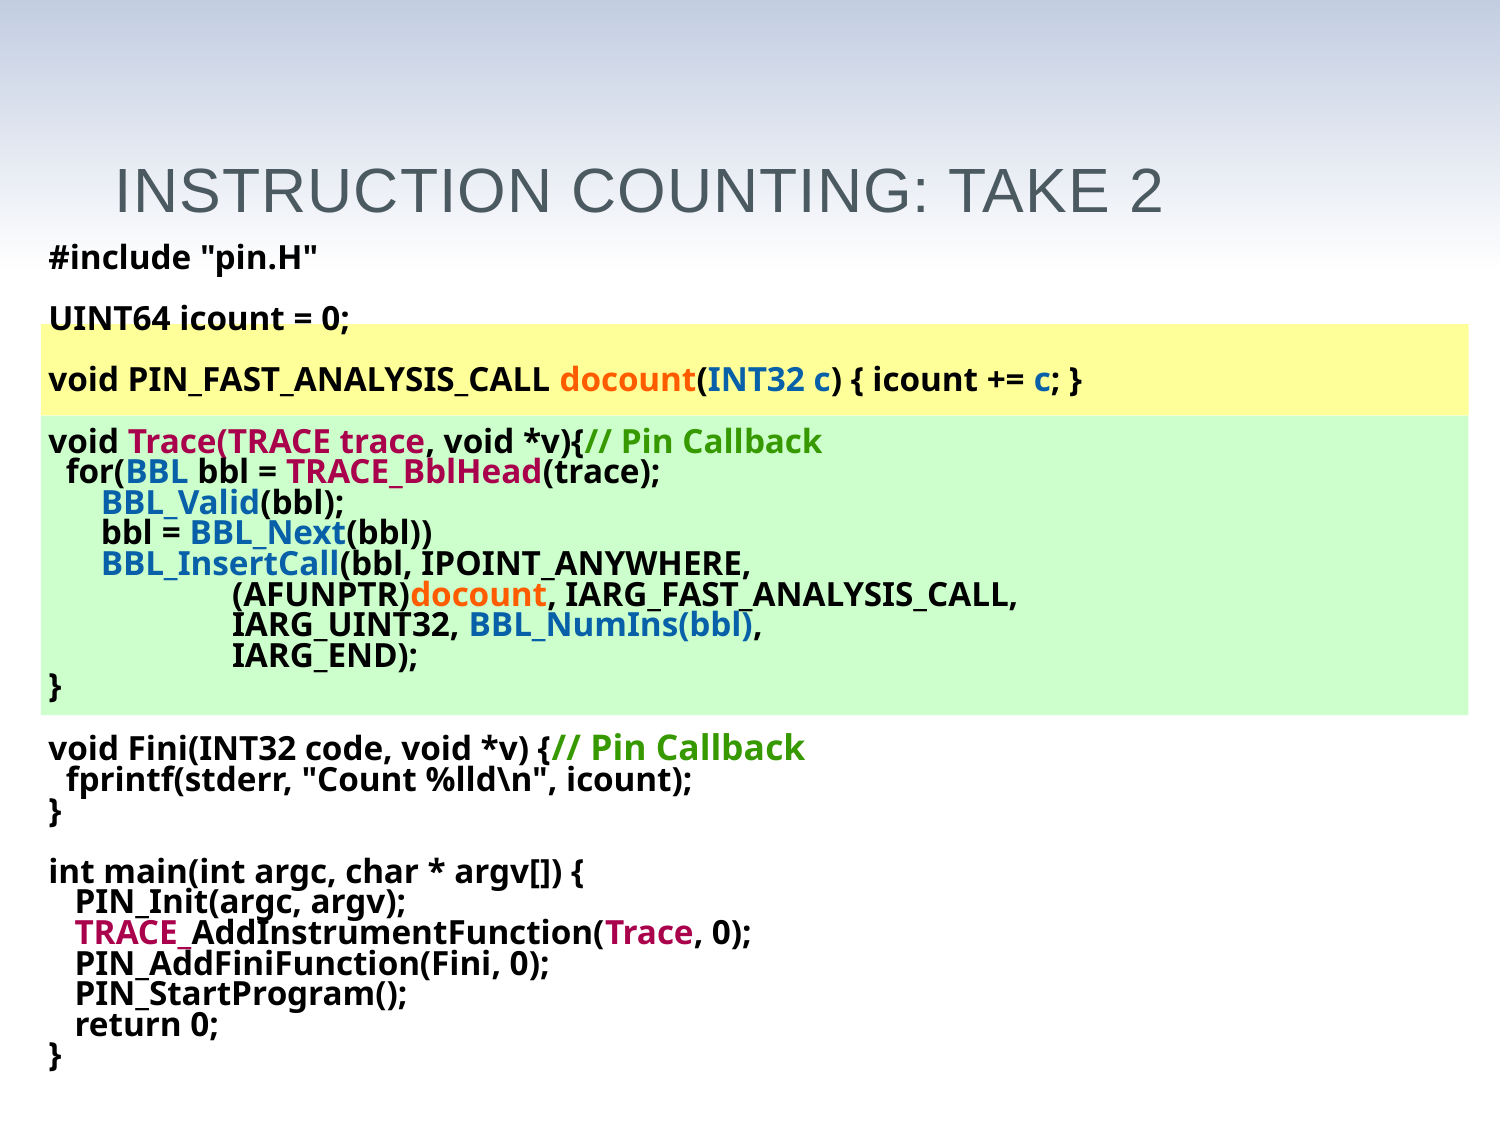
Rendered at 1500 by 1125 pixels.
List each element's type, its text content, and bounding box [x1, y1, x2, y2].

text_box #include "pin.H" UINT64 icount = 0; void PIN_FAST_ANALYSIS_CALL docount(INT32 c) { icount += c; } void Trace(TRACE trace, void *v){// Pin Callback for(BBL bbl = TRACE_BblHead(trace); BBL_Valid(bbl); bbl = BBL_Next(bbl)) BBL_InsertCall(bbl, IPOINT_ANYWHERE, (AFUNPTR)docount, IARG_FAST_ANALYSIS_CALL, IARG_UINT32, BBL_NumIns(bbl), IARG_END); } void Fini(INT32 code, void *v) {// Pin Callback fprintf(stderr, "Count %lld\n", icount); } int main(int argc, char * argv[]) { PIN_Init(argc, argv); TRACE_AddInstrumentFunction(Trace, 0); PIN_AddFiniFunction(Fini, 0); PIN_StartProgram(); return 0; } [48, 203, 1461, 1112]
text_box [1461, 324, 1469, 416]
text_box [40, 416, 48, 716]
title Instruction counting: Take 2 [99, 45, 1400, 203]
text_box [1461, 416, 1469, 716]
text_box [40, 324, 48, 416]
